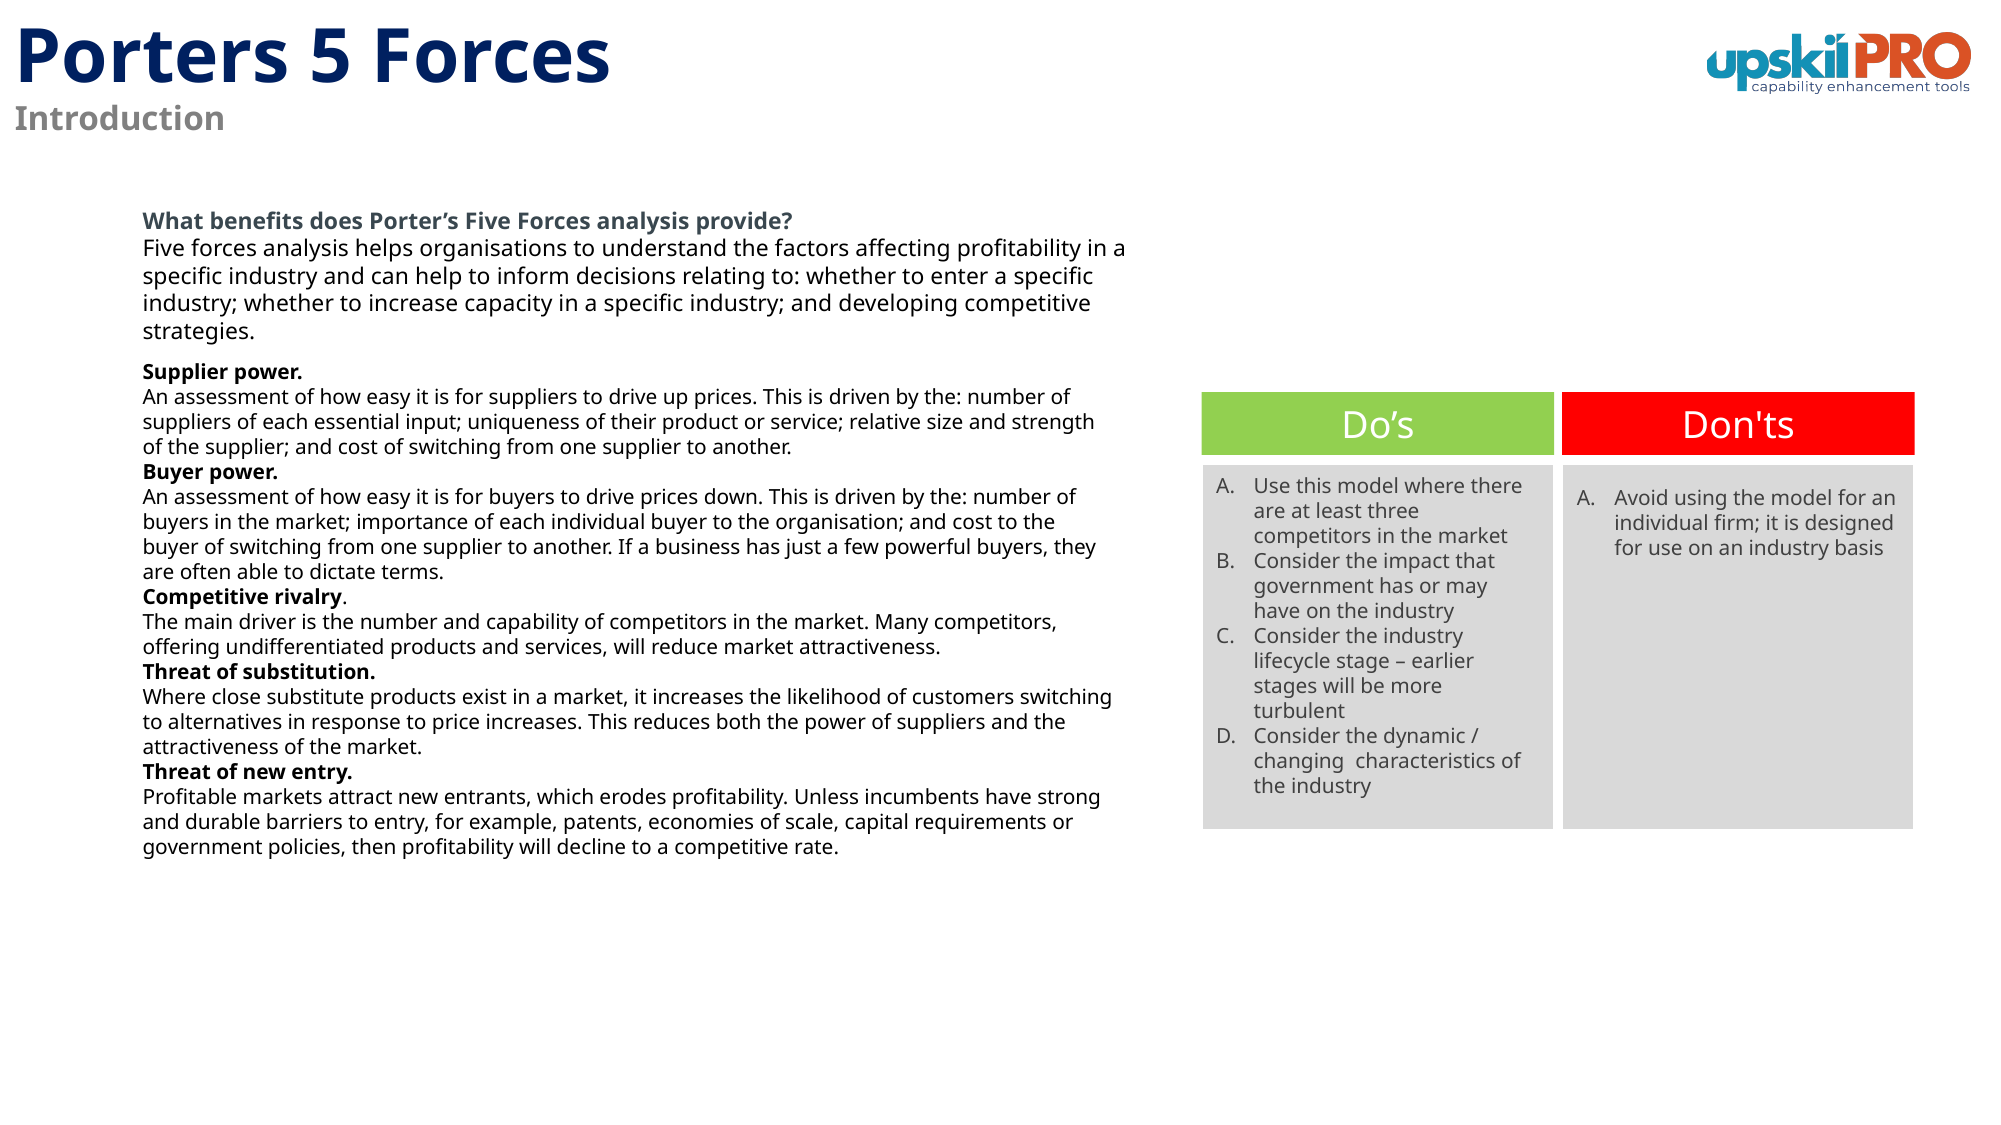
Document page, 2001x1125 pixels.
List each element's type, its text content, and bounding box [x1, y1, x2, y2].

text_box Porters 5 Forces Introduction [0, 0, 1293, 145]
text_box Supplier power. An assessment of how easy it is for suppliers to drive up prices. This is driven by the: number of suppliers of each essential input; uniqueness of their product or service; relative size and strength of the supplier; and cost of switching from one supplier to another. Buyer power. An assessment of how easy it is for buyers to drive prices down. This is driven by the: number of buyers in the market; importance of each individual buyer to the organisation; and cost to the buyer of switching from one supplier to another. If a business has just a few powerful buyers, they are often able to dictate terms. Competitive rivalry. The main driver is the number and capability of competitors in the market. Many competitors, offering undifferentiated products and services, will reduce market attractiveness. Threat of substitution. Where close substitute products exist in a market, it increases the likelihood of customers switching to alternatives in response to price increases. This reduces both the power of suppliers and the attractiveness of the market. Threat of new entry. Profitable markets attract new entrants, which erodes profitability. Unless incumbents have strong and durable barriers to entry, for example, patents, economies of scale, capital requirements or government policies, then profitability will decline to a competitive rate. [127, 352, 1128, 866]
text_box What benefits does Porter’s Five Forces analysis provide? Five forces analysis helps organisations to understand the factors affecting profitability in a specific industry and can help to inform decisions relating to: whether to enter a specific industry; whether to increase capacity in a specific industry; and developing competitive strategies. [127, 199, 1202, 352]
picture [1707, 32, 1971, 94]
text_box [1201, 392, 1915, 831]
